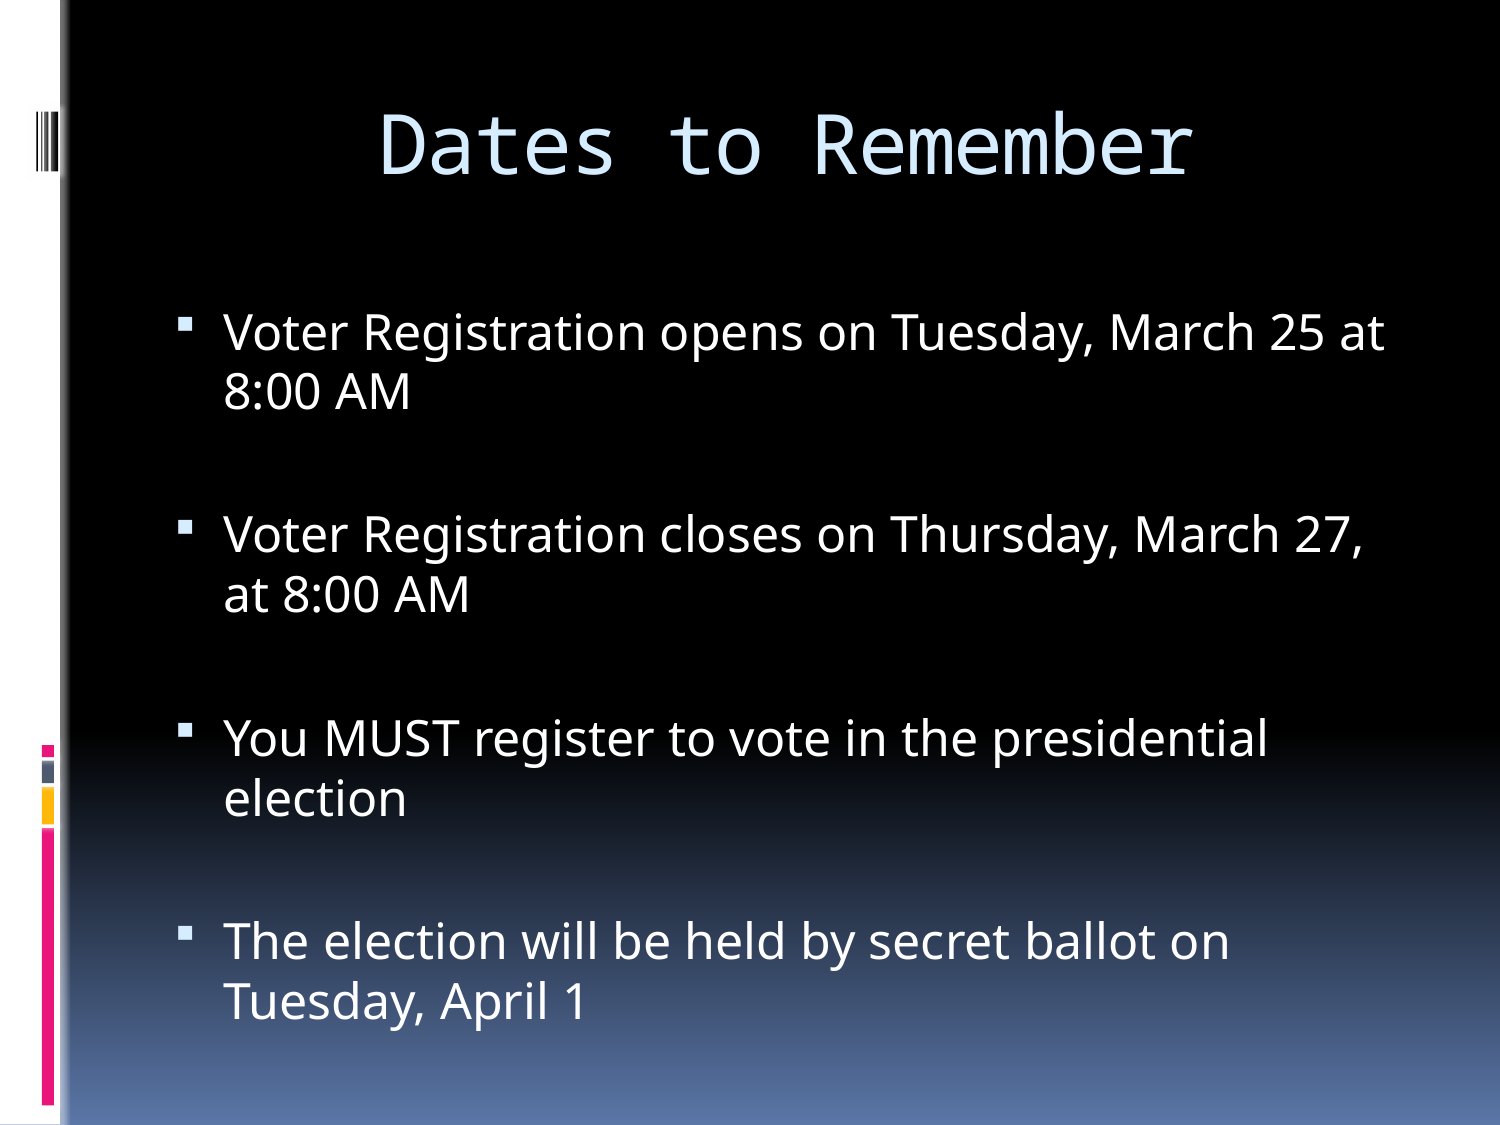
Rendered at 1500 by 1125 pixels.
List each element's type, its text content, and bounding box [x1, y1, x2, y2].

list Voter Registration opens on Tuesday, March 25 at 8:00 AM Voter Registration closes on Thursday, March 27, at 8:00 AM You MUST register to vote in the presidential election The election will be held by secret ballot on Tuesday, April 1 [150, 292, 1425, 1043]
title Dates to Remember [150, 83, 1425, 234]
